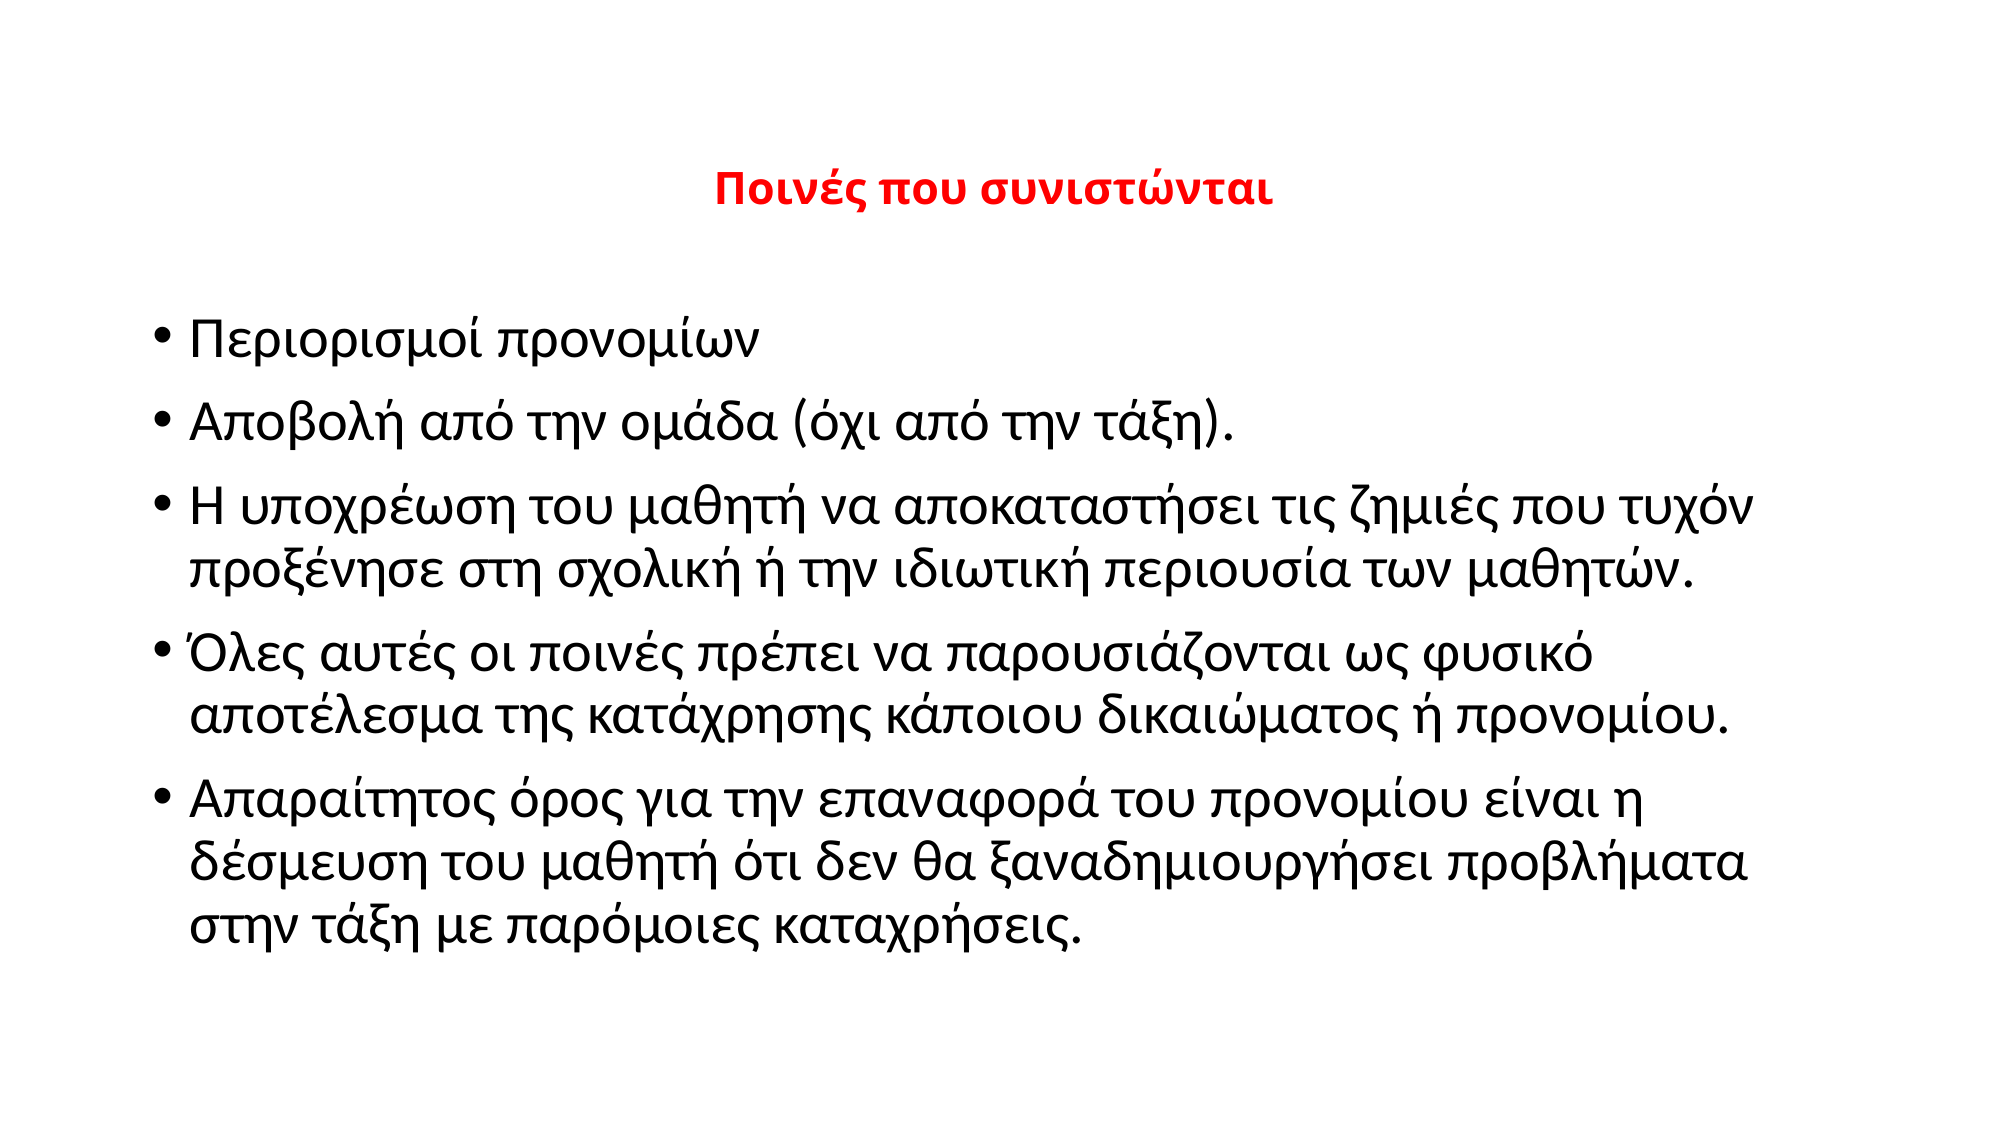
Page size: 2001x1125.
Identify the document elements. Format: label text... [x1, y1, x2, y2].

title Ποινές που συνιστώνται [137, 59, 1863, 278]
list Περιορισμοί προνομίων Αποβολή από την ομάδα (όχι από την τάξη). Η υποχρέωση του μαθητή να αποκαταστήσει τις ζημιές που τυχόν προξένησε στη σχολική ή την ιδιωτική περιουσία των μαθητών. Όλες αυτές οι ποινές πρέπει να παρουσιάζονται ως φυσικό αποτέλεσμα της κατάχρησης κάποιου δικαιώματος ή προνομίου. Απαραίτητος όρος για την επαναφορά του προνομίου είναι η δέσμευση του μαθητή ότι δεν θα ξαναδημιουργήσει προβλήματα στην τάξη με παρόμοιες καταχρήσεις. [137, 299, 1863, 1014]
